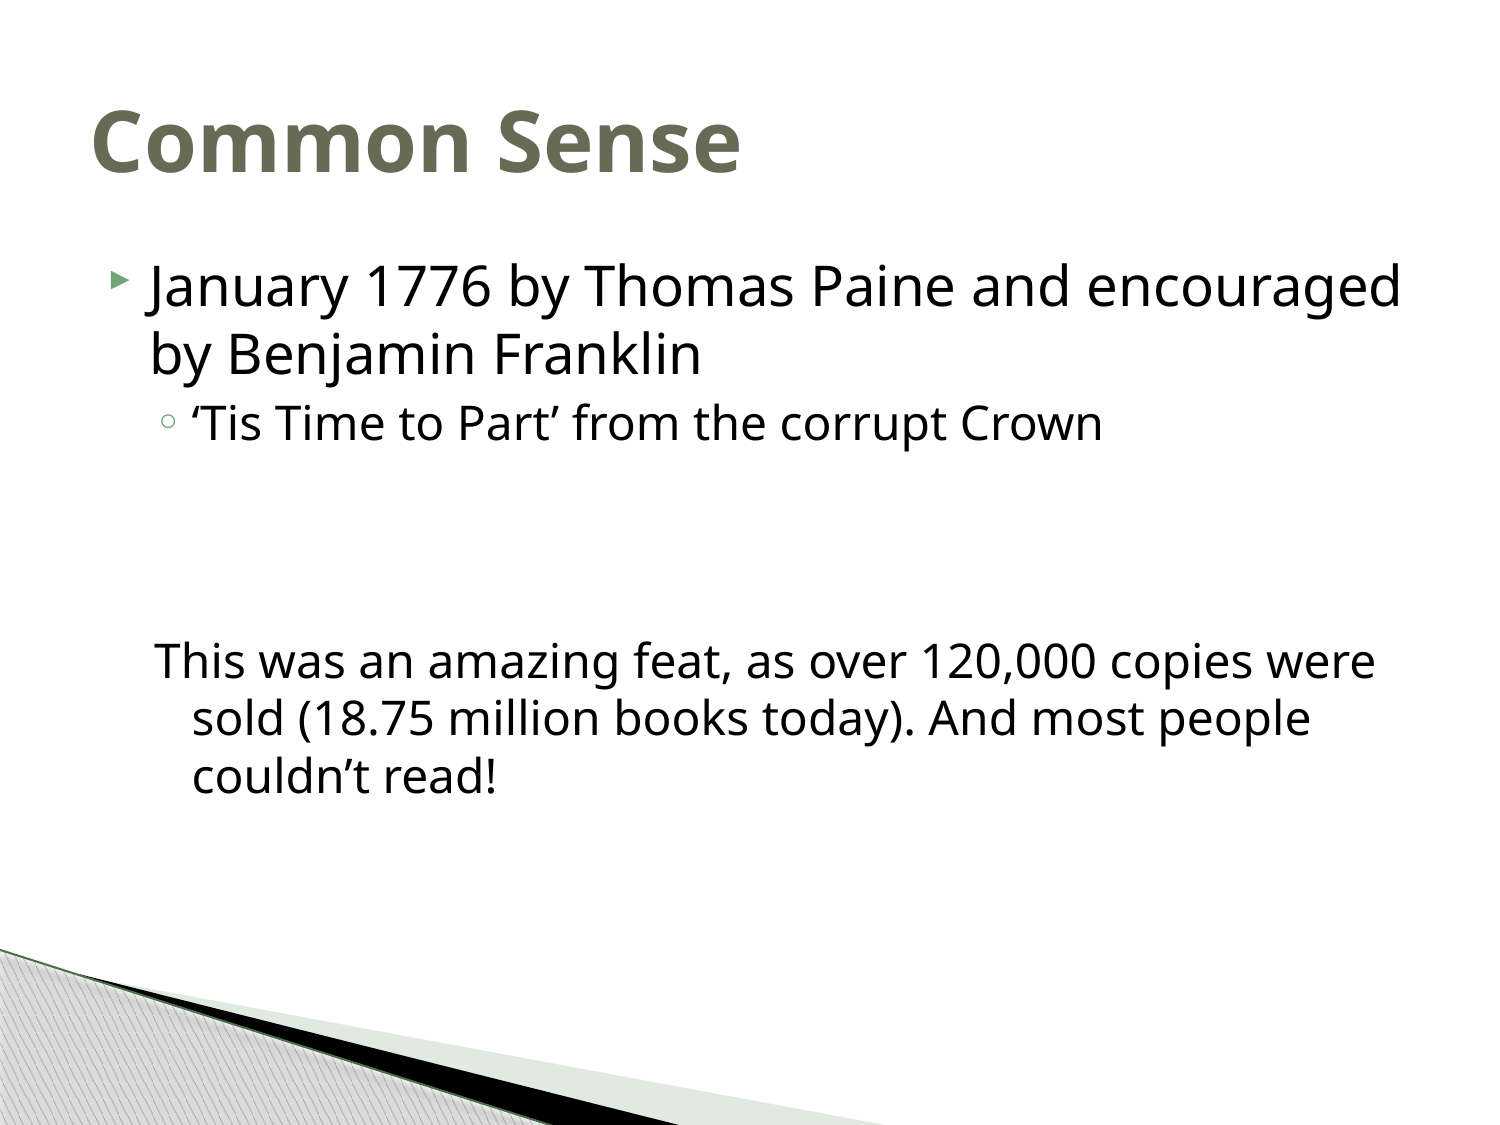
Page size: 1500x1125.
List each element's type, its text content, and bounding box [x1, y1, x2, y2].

list January 1776 by Thomas Paine and encouraged by Benjamin Franklin ‘Tis Time to Part’ from the corrupt Crown This was an amazing feat, as over 120,000 copies were sold (18.75 million books today). And most people couldn’t read! [75, 243, 1425, 986]
title Common Sense [75, 45, 1425, 233]
